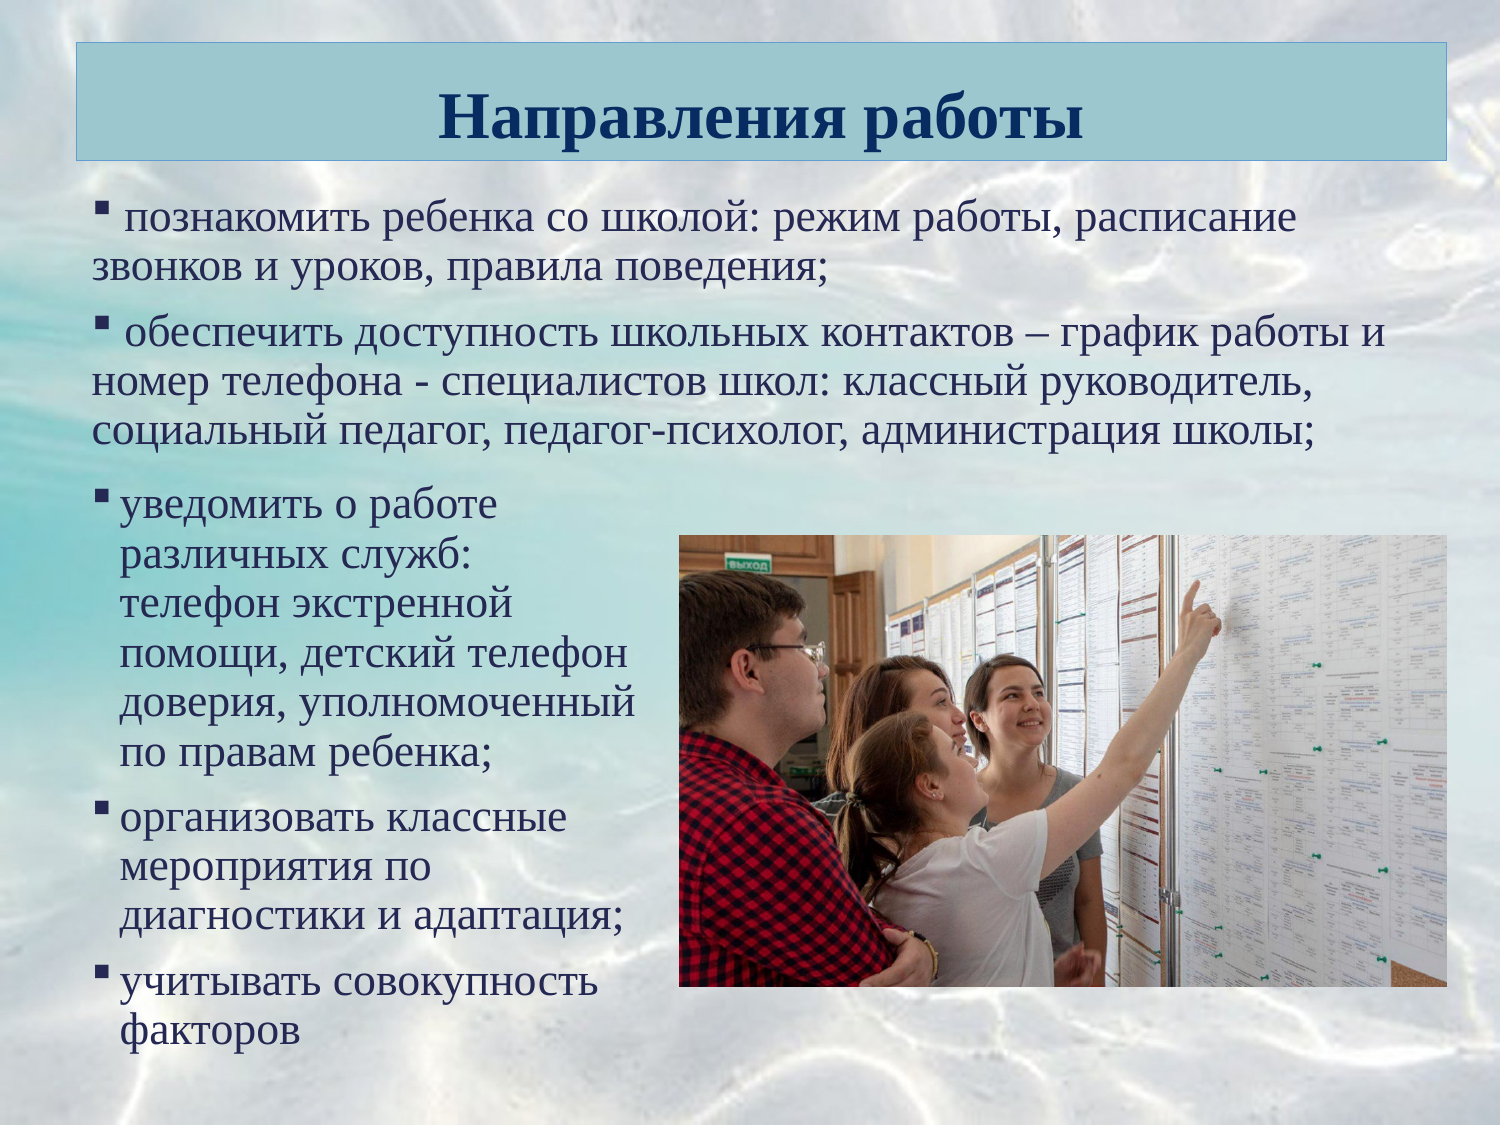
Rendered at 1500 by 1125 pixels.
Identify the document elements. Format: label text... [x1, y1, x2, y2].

list познакомить ребенка со школой: режим работы, расписание звонков и уроков, правила поведения; обеспечить доступность школьных контактов – график работы и номер телефона - специалистов школ: классный руководитель, социальный педагог, педагог-психолог, администрация школы; [76, 184, 1447, 540]
text_box уведомить о работе различных служб: телефон экстренной помощи, детский телефон доверия, уполномоченный по правам ребенка; организовать классные мероприятия по диагностики и адаптация; учитывать совокупность факторов [76, 471, 656, 1118]
title Направления работы [76, 42, 1447, 161]
picture [0, 0, 1500, 1125]
